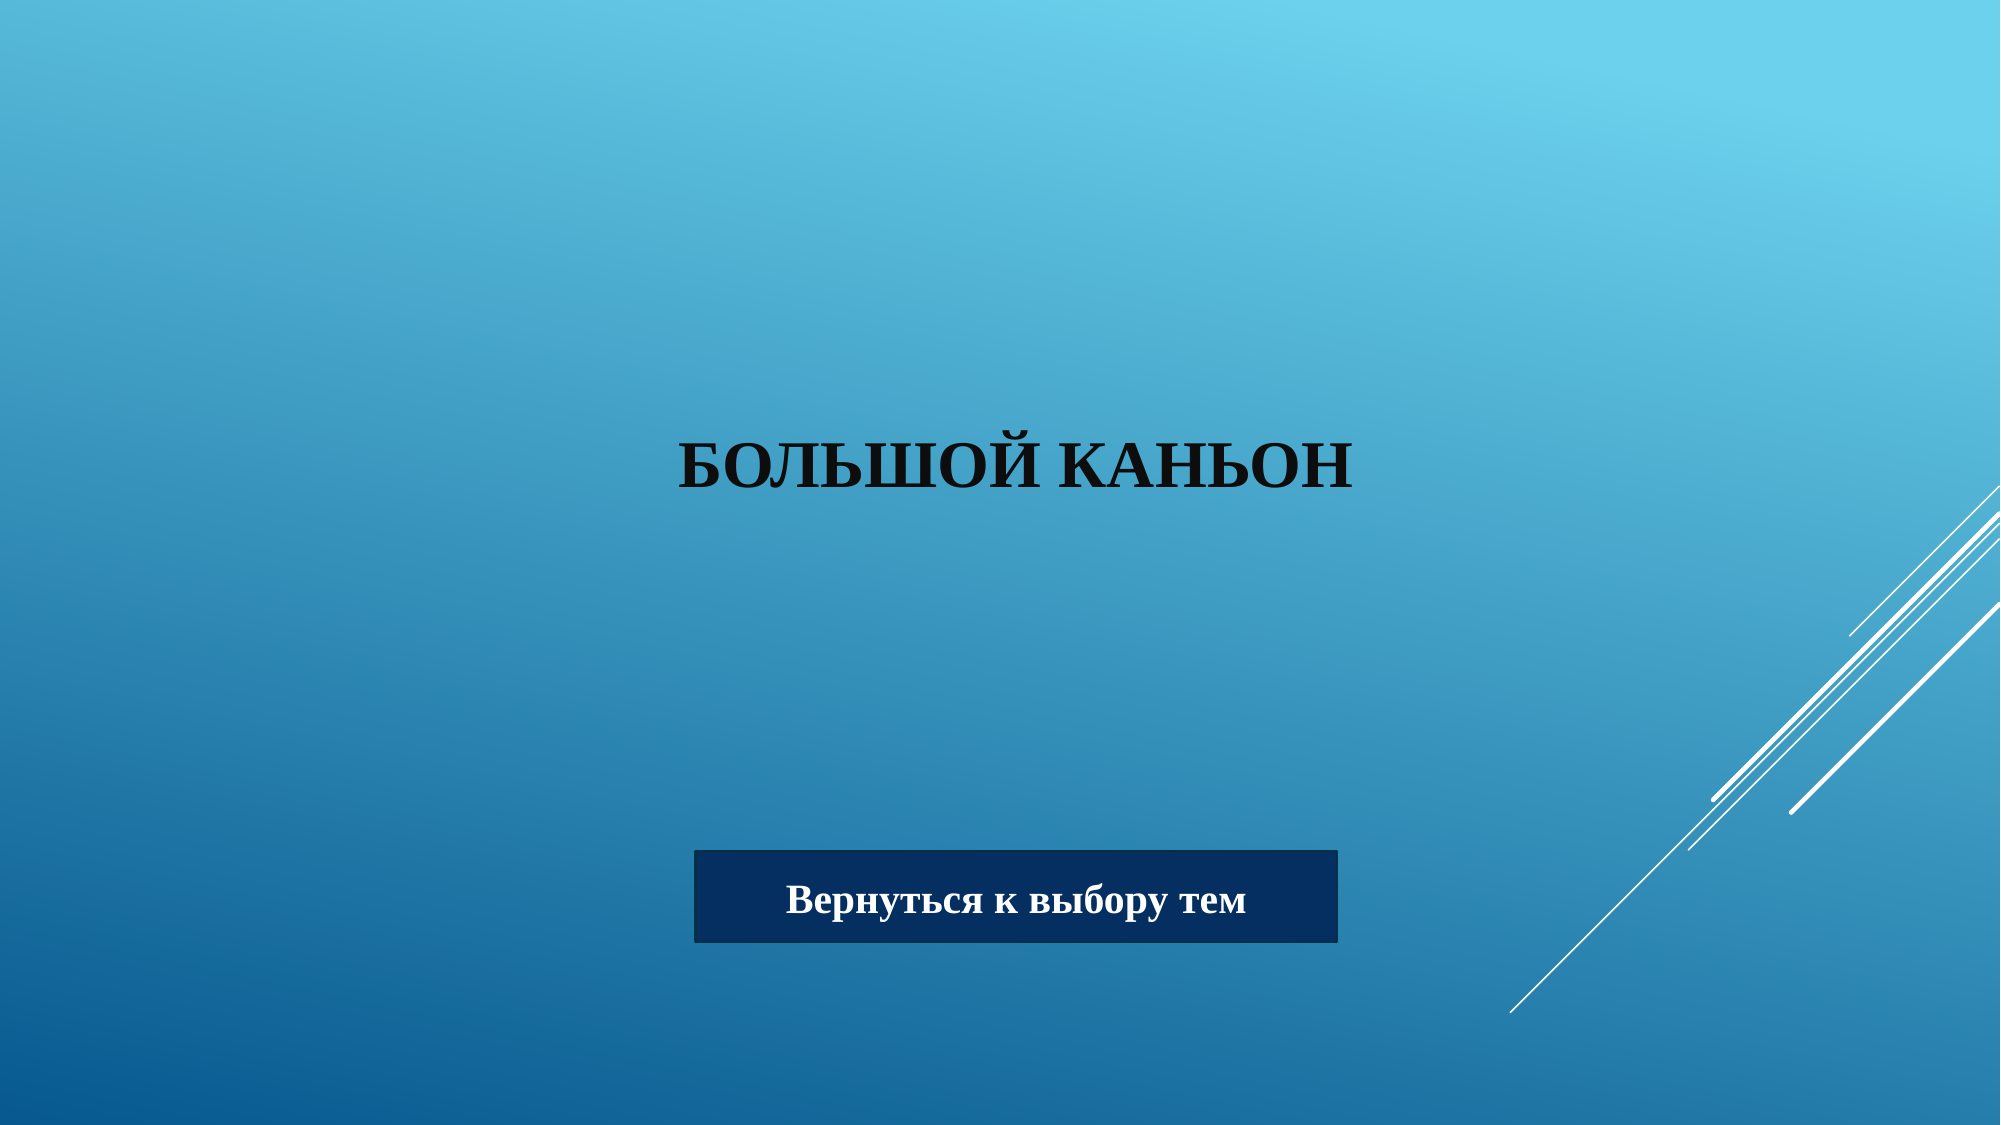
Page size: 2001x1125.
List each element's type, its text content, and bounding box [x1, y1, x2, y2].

title Большой Каньон [183, 170, 1850, 752]
